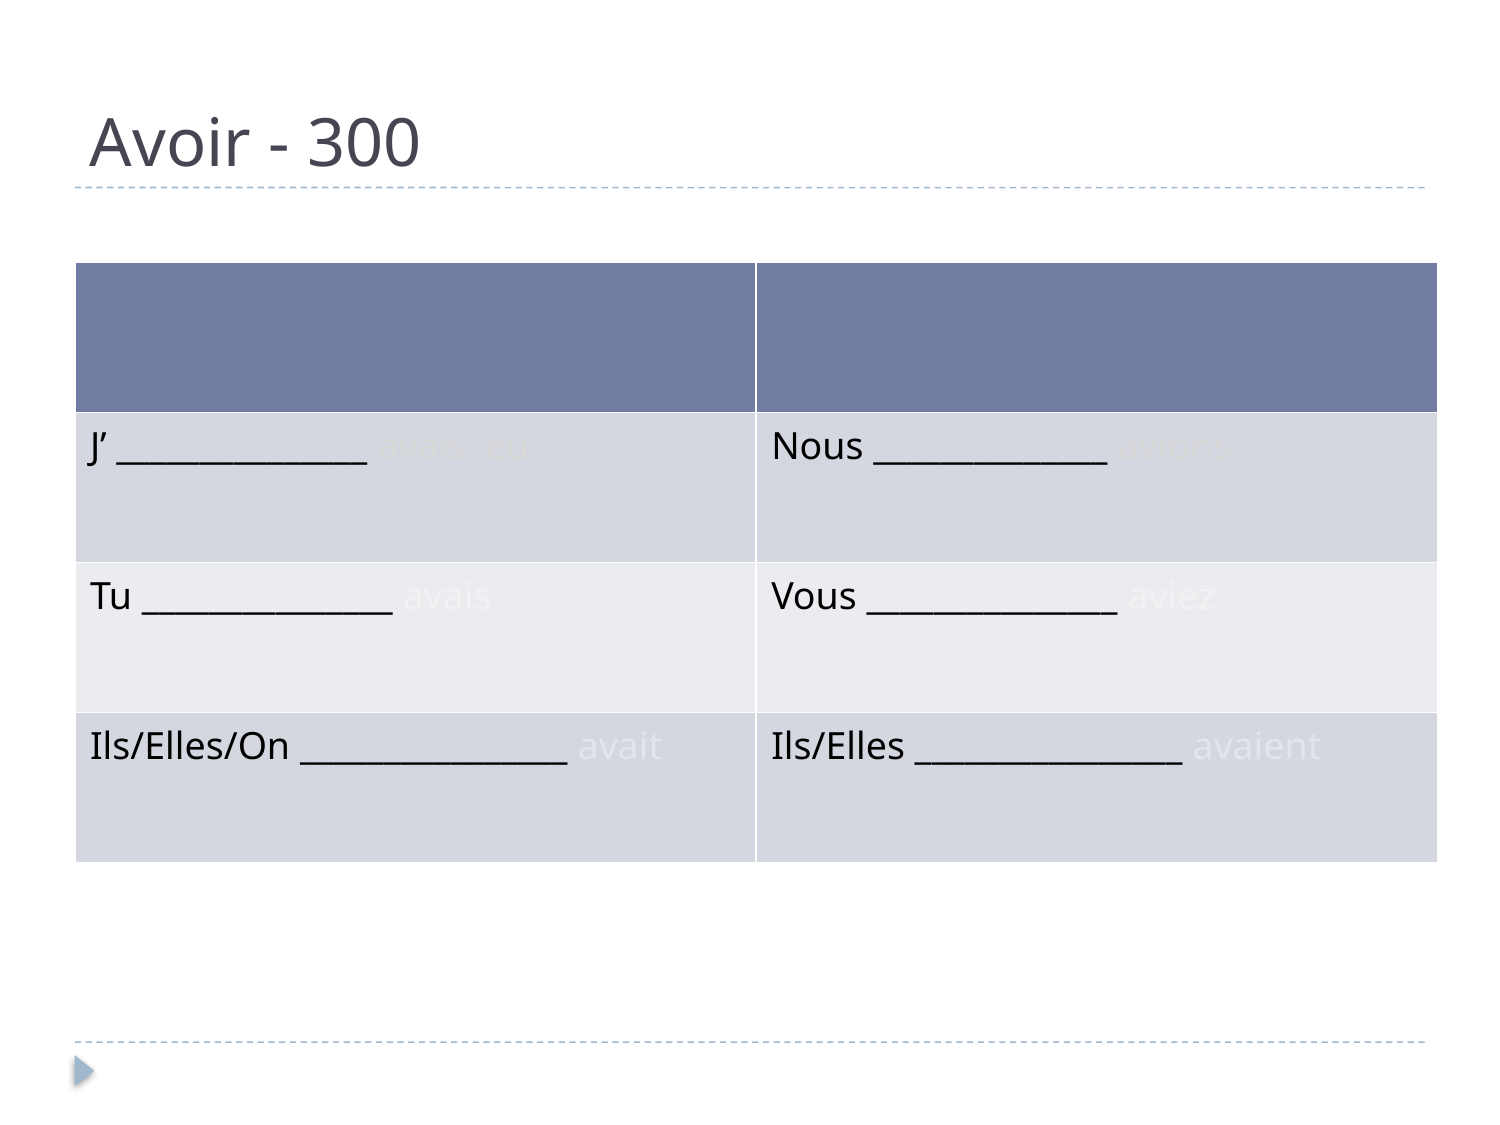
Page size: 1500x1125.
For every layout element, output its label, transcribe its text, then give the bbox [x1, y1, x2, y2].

table_header [757, 263, 1437, 412]
table_header [76, 263, 755, 412]
table_cell Nous ______________ avions [757, 413, 1437, 562]
table_cell J’ _______________ avais eu [76, 413, 755, 562]
table_cell Ils/Elles/On ________________ avait [76, 713, 755, 862]
table_cell Vous _______________ aviez [757, 563, 1437, 712]
table_cell Ils/Elles ________________ avaient [757, 713, 1437, 862]
title Avoir - 300 [75, 24, 1425, 188]
table_cell Tu _______________ avais [76, 563, 755, 712]
